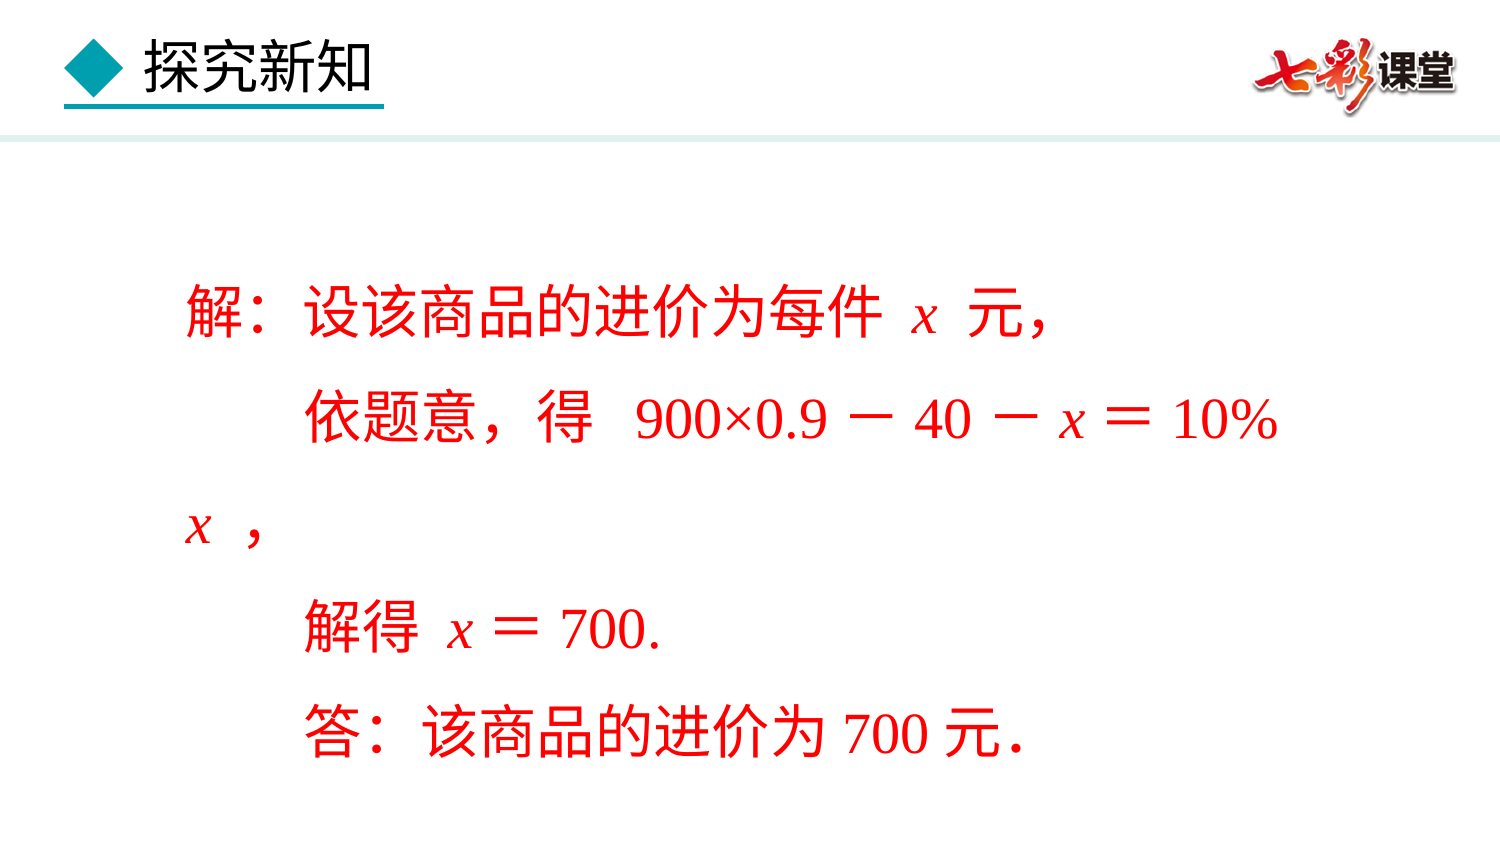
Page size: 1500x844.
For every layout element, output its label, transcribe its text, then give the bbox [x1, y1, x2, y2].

picture [1249, 32, 1461, 118]
text_box 解：设该商品的进价为每件 x 元， 依题意，得 900×0.9－40－x＝10% x ， 解得 x＝700. 答：该商品的进价为700元． [171, 232, 1369, 773]
